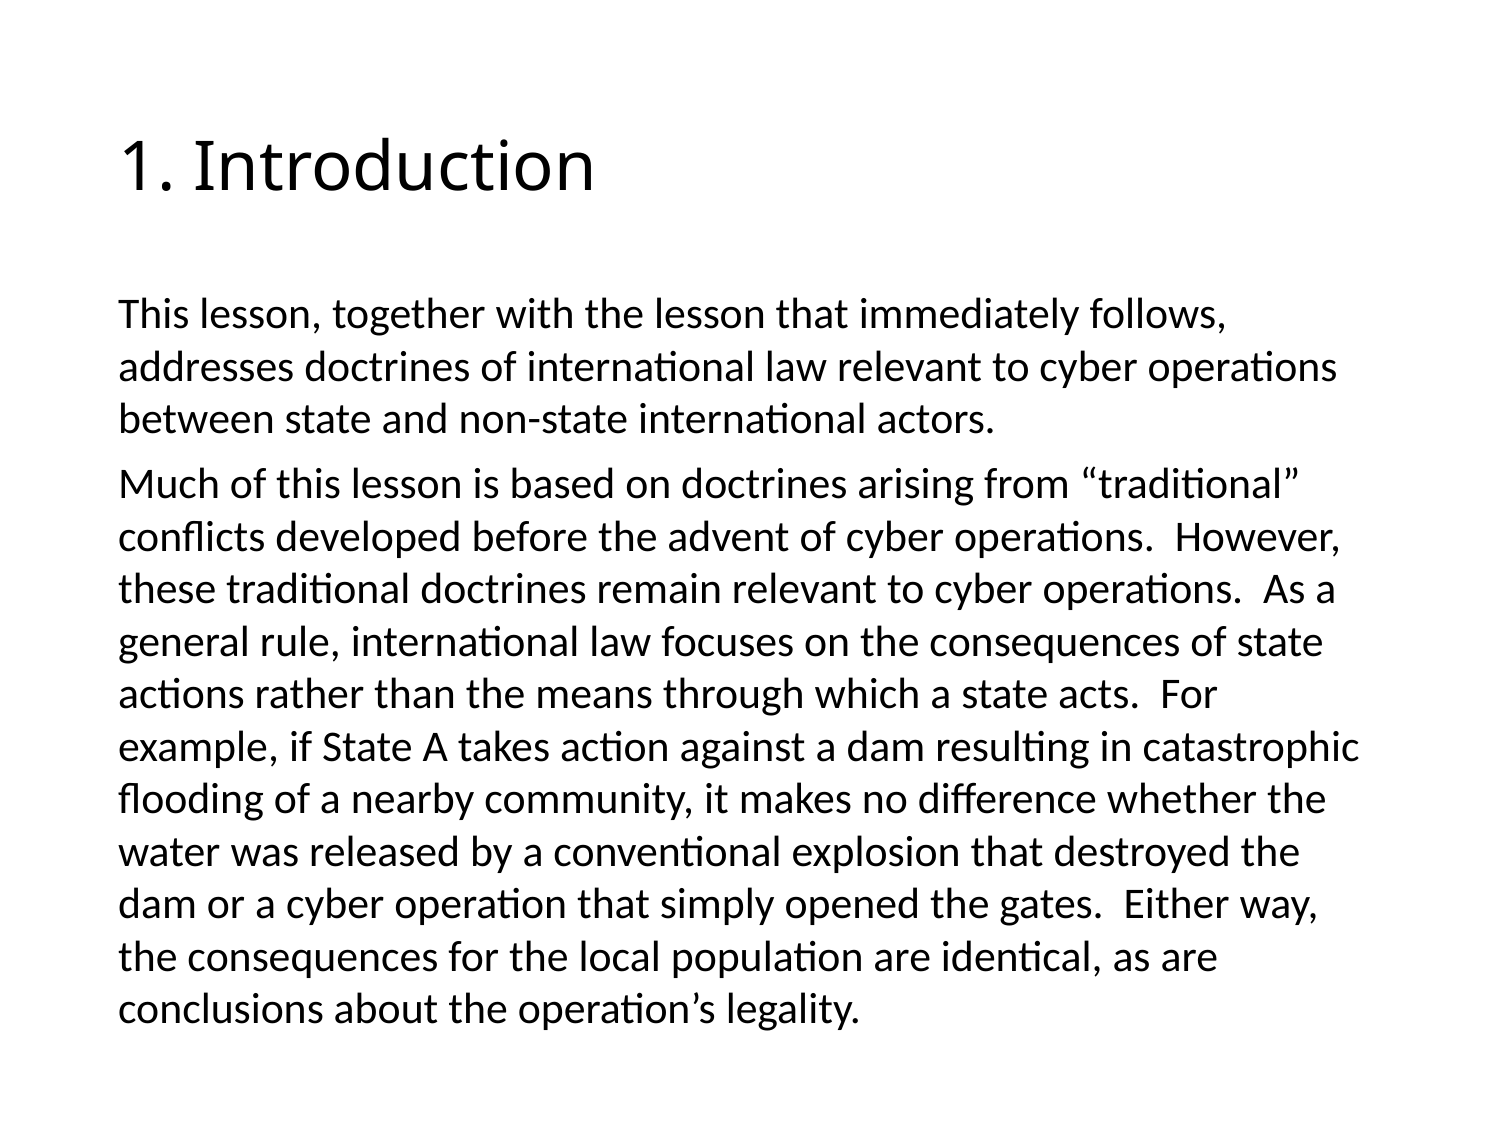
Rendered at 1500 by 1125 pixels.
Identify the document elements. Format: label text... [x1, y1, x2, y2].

title 1. Introduction [102, 59, 1398, 277]
list This lesson, together with the lesson that immediately follows, addresses doctrines of international law relevant to cyber operations between state and non-state international actors. Much of this lesson is based on doctrines arising from “traditional” conflicts developed before the advent of cyber operations. However, these traditional doctrines remain relevant to cyber operations. As a general rule, international law focuses on the consequences of state actions rather than the means through which a state acts. For example, if State A takes action against a dam resulting in catastrophic flooding of a nearby community, it makes no difference whether the water was released by a conventional explosion that destroyed the dam or a cyber operation that simply opened the gates. Either way, the consequences for the local population are identical, as are conclusions about the operation’s legality. [102, 277, 1398, 992]
